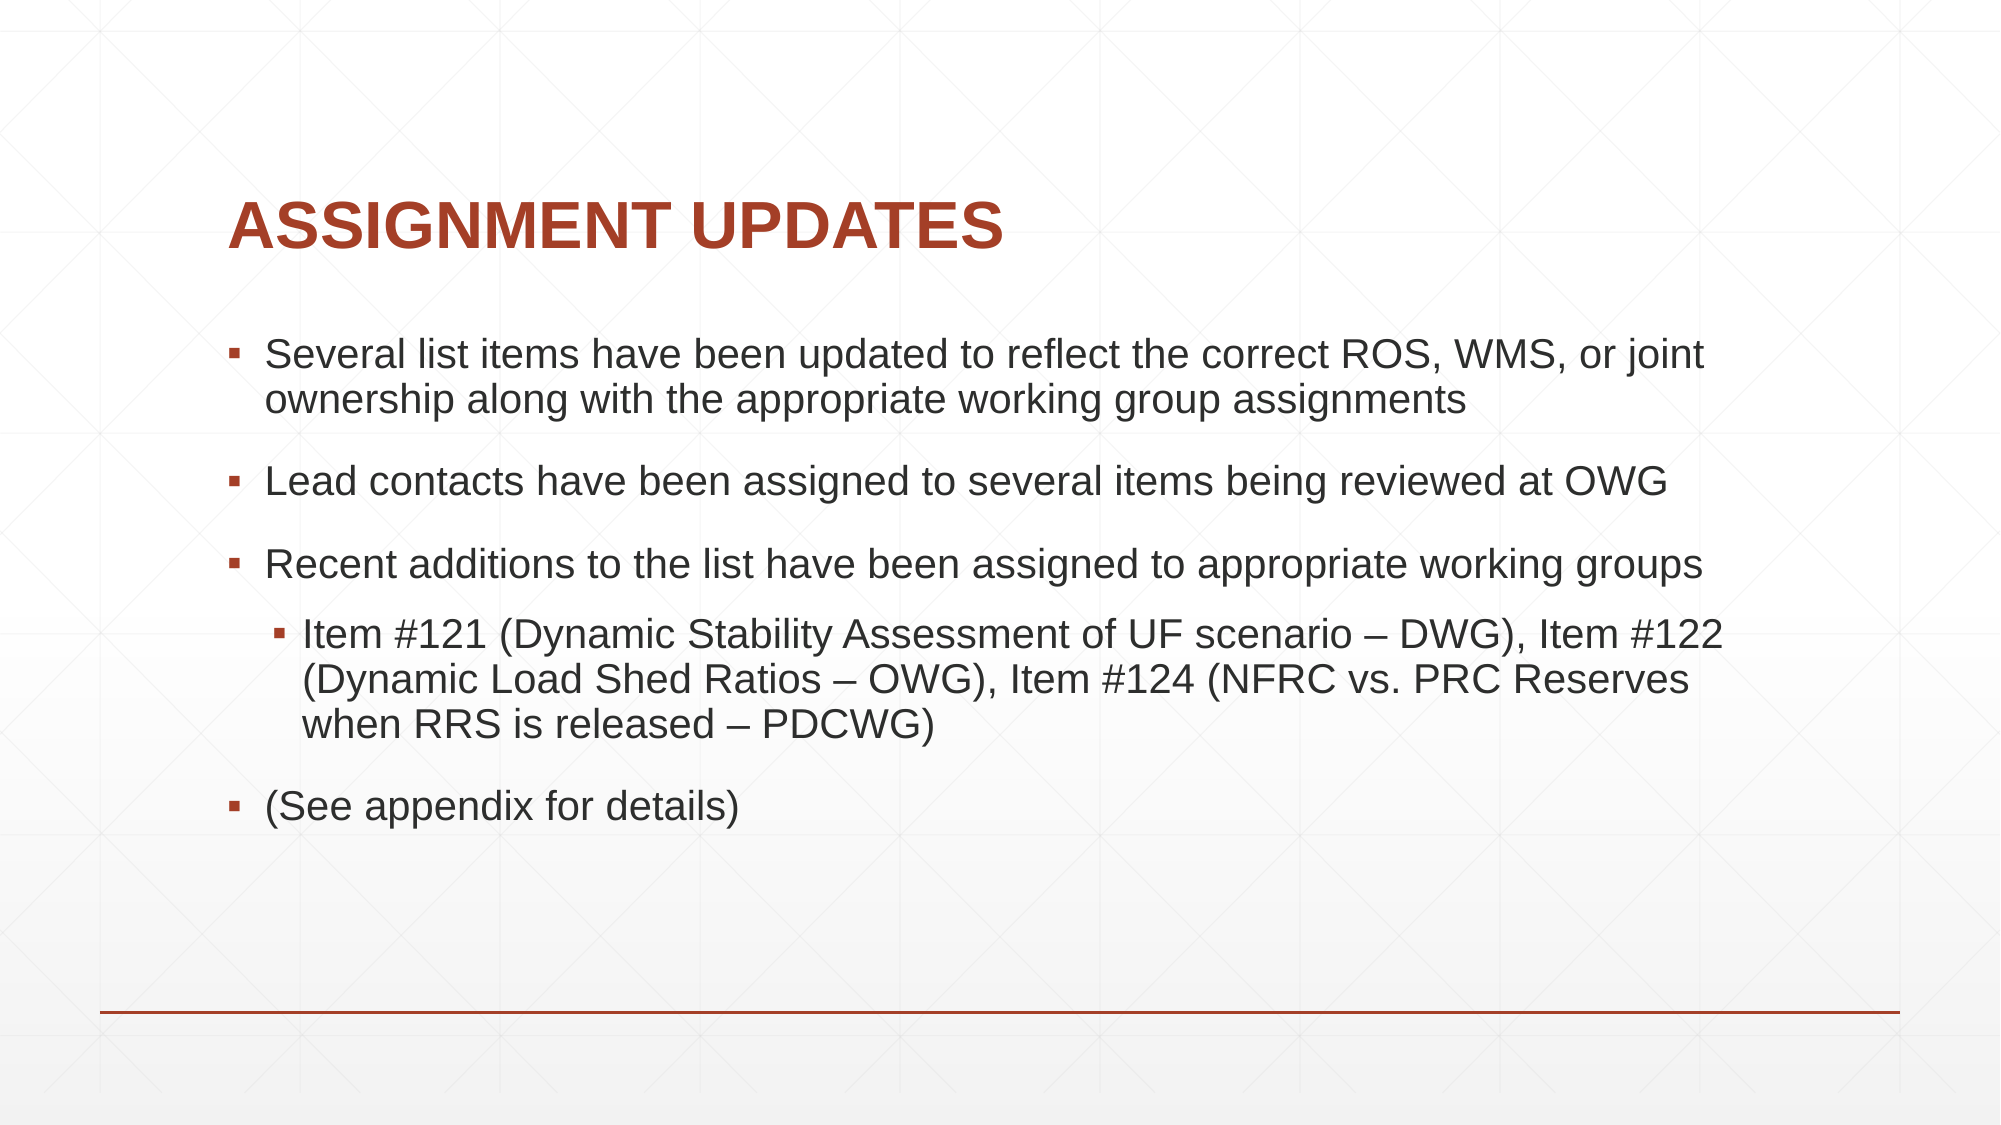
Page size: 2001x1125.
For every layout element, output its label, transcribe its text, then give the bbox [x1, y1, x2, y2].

text_box Several list items have been updated to reflect the correct ROS, WMS, or joint ownership along with the appropriate working group assignments Lead contacts have been assigned to several items being reviewed at OWG Recent additions to the list have been assigned to appropriate working groups Item #121 (Dynamic Stability Assessment of UF scenario – DWG), Item #122 (Dynamic Load Shed Ratios – OWG), Item #124 (NFRC vs. PRC Reserves when RRS is released – PDCWG) (See appendix for details) [212, 324, 1788, 950]
title ASSIGNMENT UPDATES [212, 82, 1788, 271]
